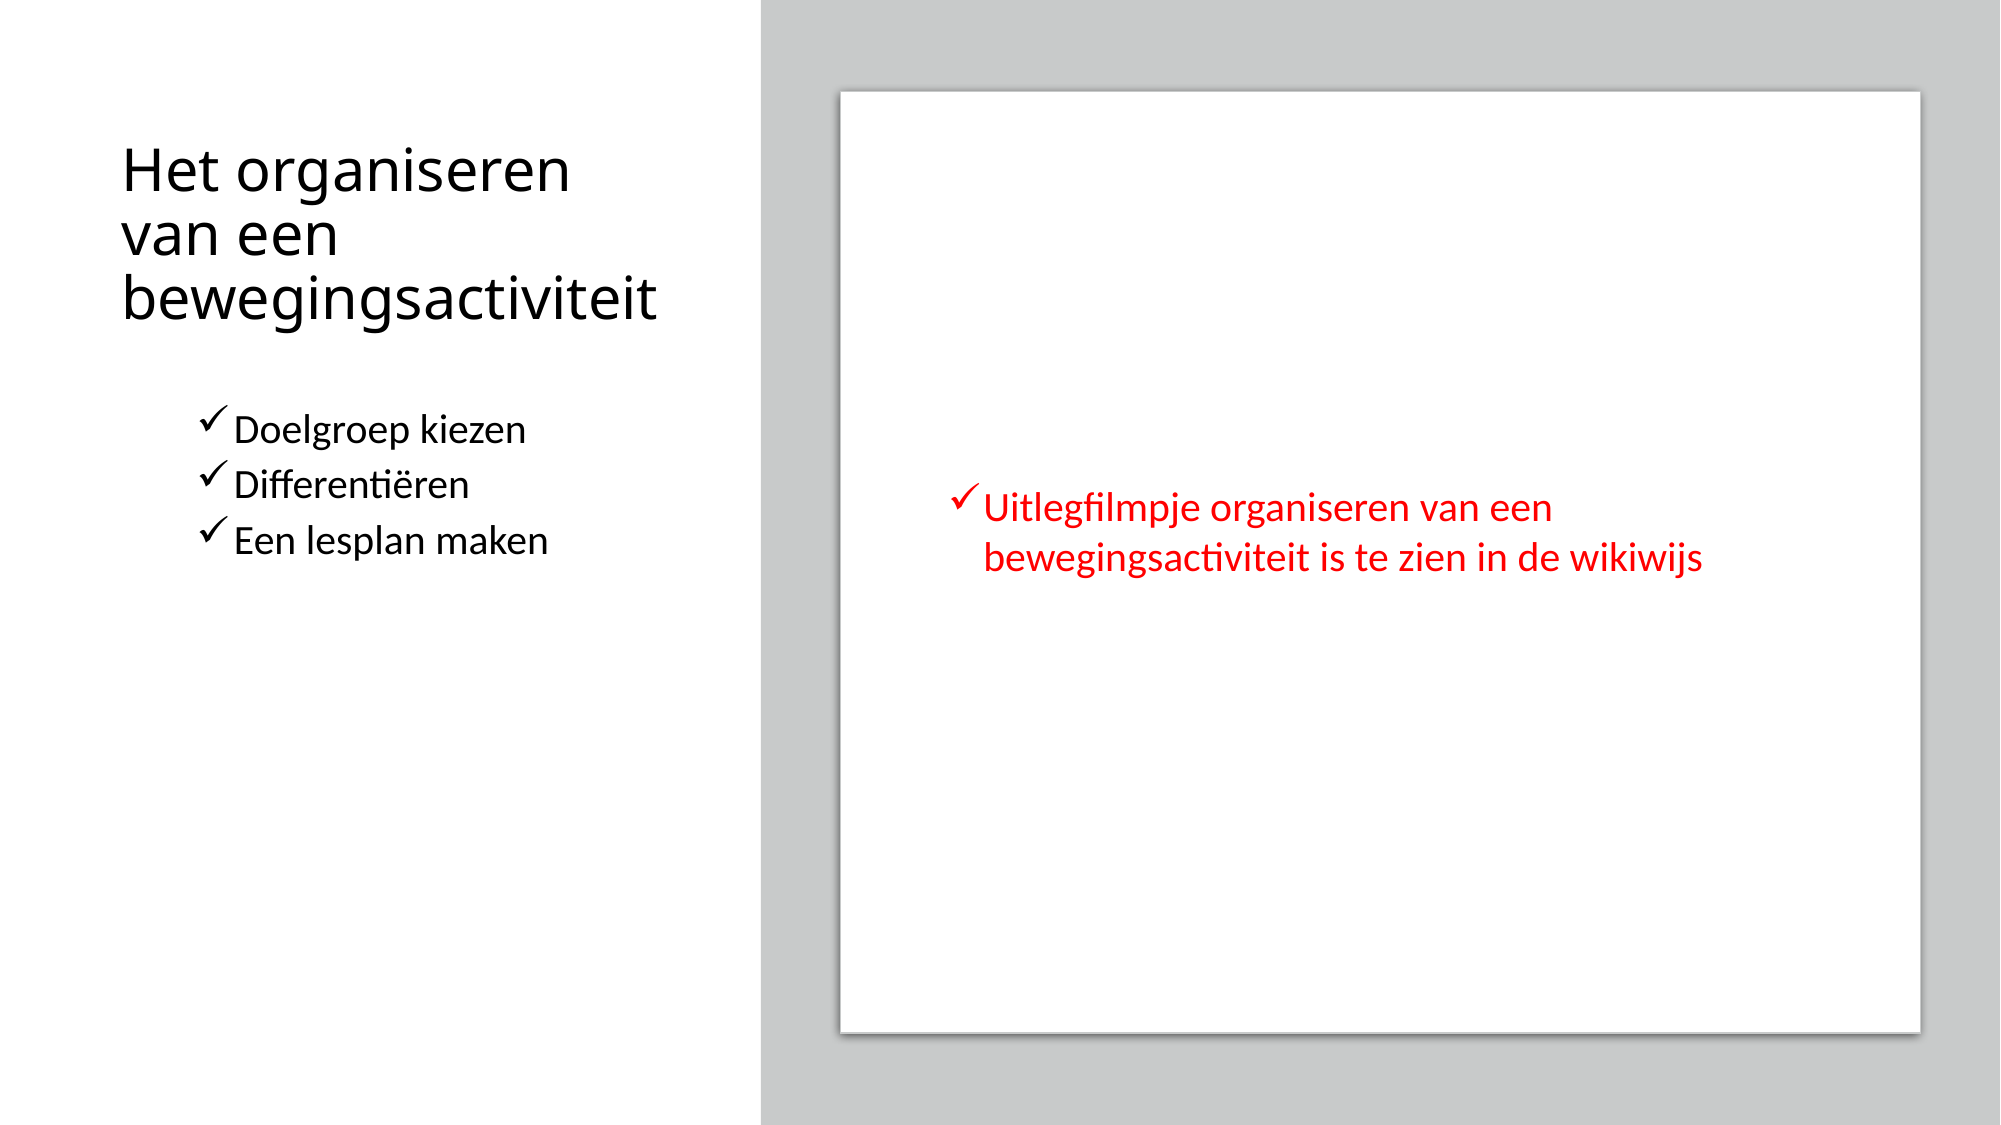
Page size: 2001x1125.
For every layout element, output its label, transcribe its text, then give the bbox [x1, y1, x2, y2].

text_box [760, 0, 2000, 1125]
list Doelgroep kiezen Differentiëren Een lesplan maken [106, 399, 682, 1021]
text_box Uitlegfilmpje organiseren van een bewegingsactiviteit is te zien in de wikiwijs [893, 472, 1894, 588]
title Het organiseren van een bewegingsactiviteit [106, 103, 682, 370]
text_box [839, 90, 1922, 1034]
